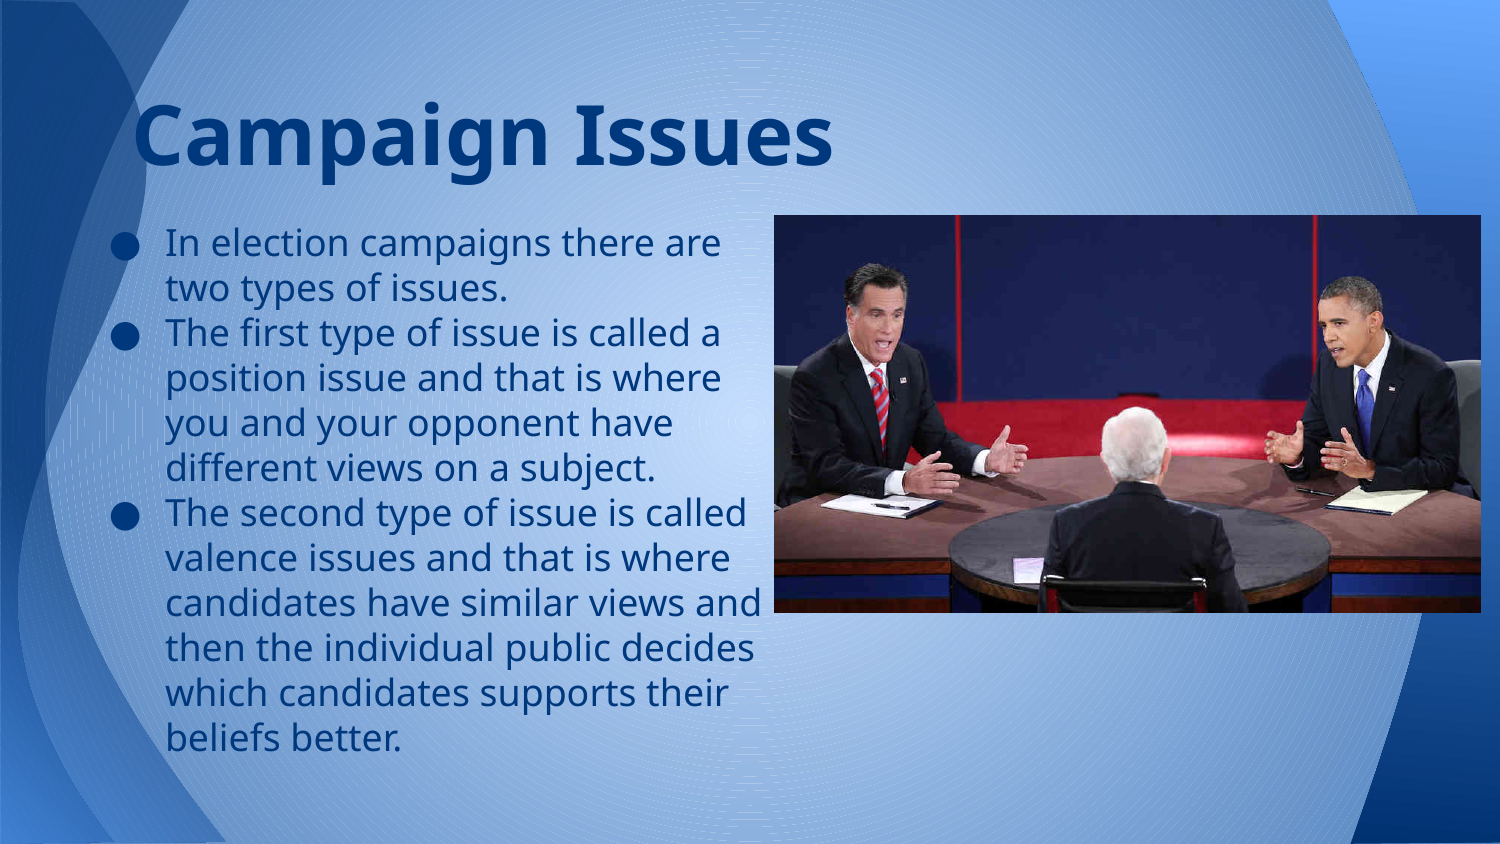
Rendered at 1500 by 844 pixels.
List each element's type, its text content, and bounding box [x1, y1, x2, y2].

picture [774, 215, 1482, 614]
list In election campaigns there are two types of issues. The first type of issue is called a position issue and that is where you and your opponent have different views on a subject. The second type of issue is called valence issues and that is where candidates have similar views and then the individual public decides which candidates supports their beliefs better. [75, 204, 782, 814]
title Campaign Issues [75, 33, 1425, 197]
